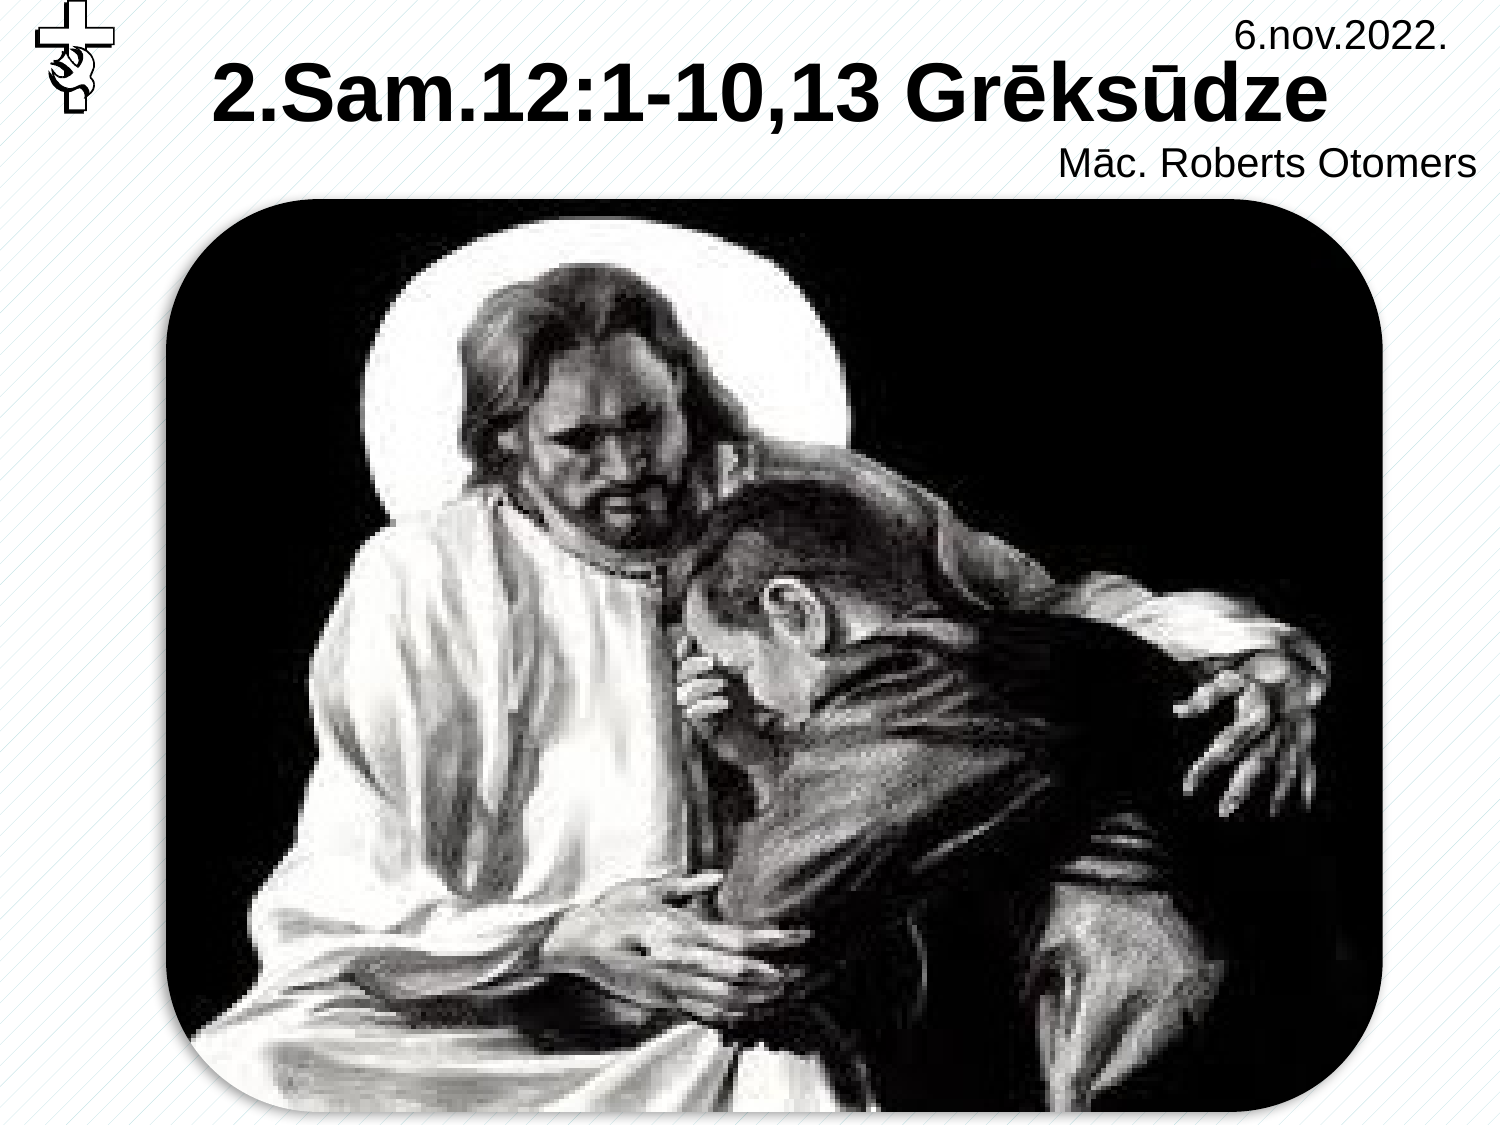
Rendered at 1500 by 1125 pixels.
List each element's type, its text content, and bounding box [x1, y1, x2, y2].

text_box 6.nov.2022. [1218, 0, 1500, 65]
text_box Māc. Roberts Otomers [1042, 128, 1500, 194]
picture [165, 198, 1383, 1113]
title 2.Sam.12:1-10,13 Grēksūdze [100, 0, 1442, 177]
picture [34, 0, 116, 114]
